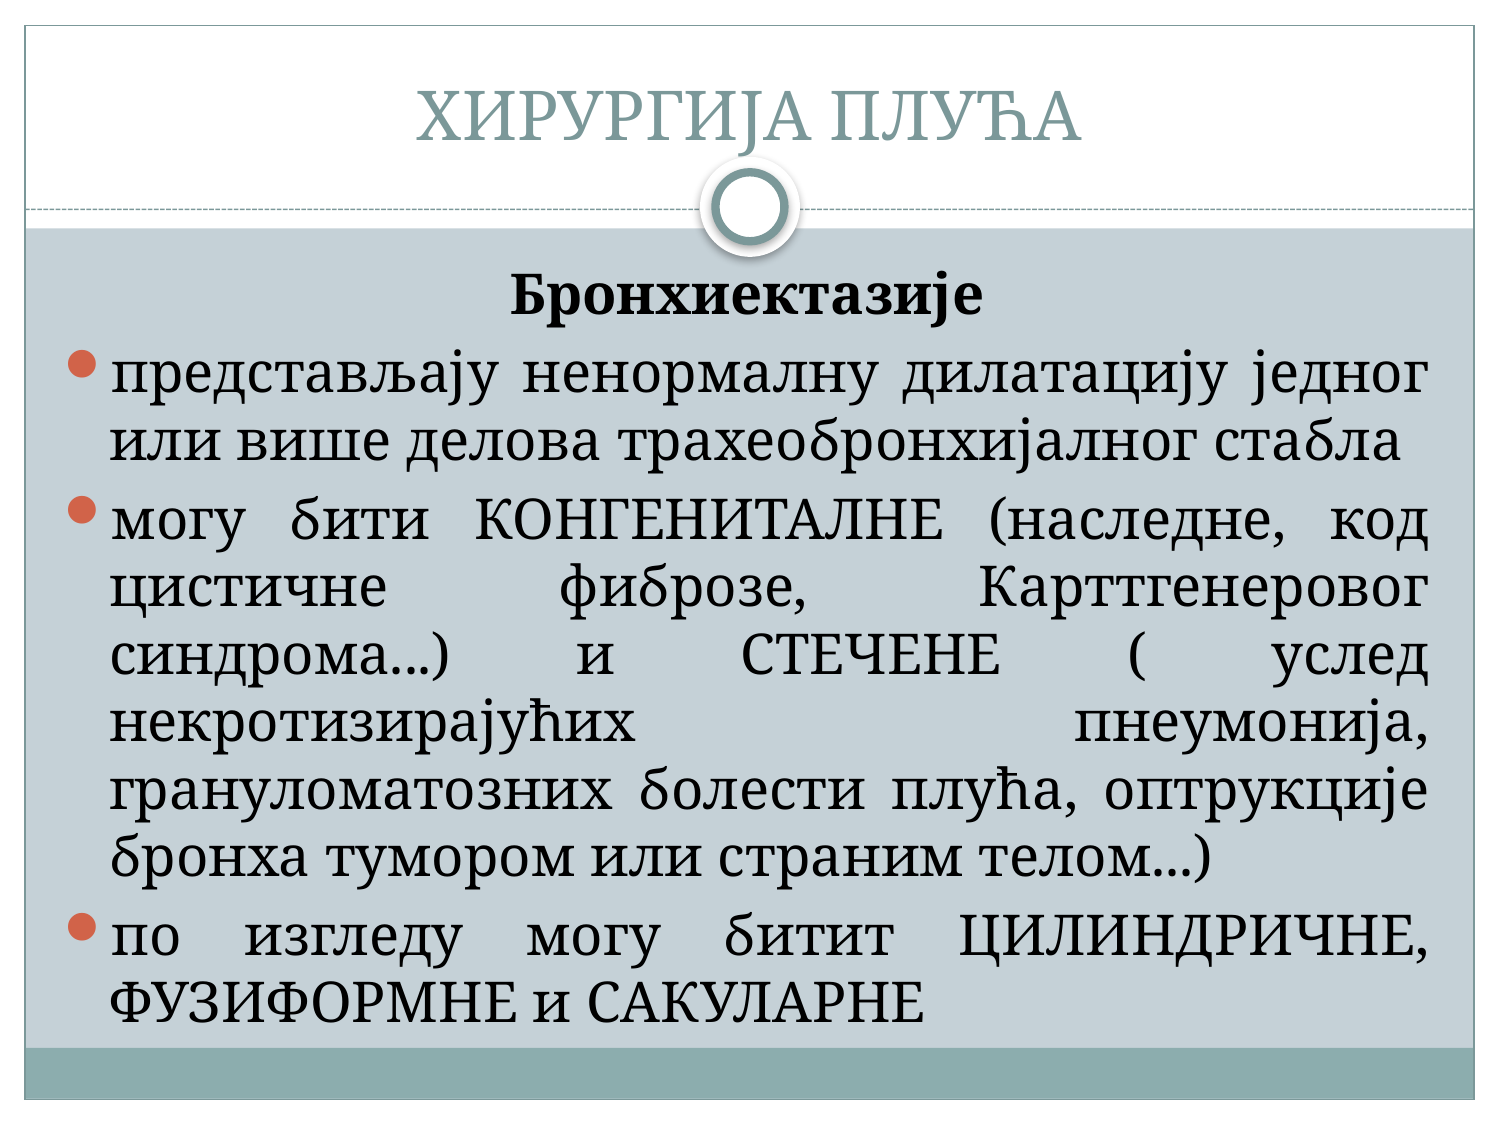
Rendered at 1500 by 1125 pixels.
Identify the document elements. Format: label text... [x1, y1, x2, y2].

list Бронхиектазије представљају ненормалну дилатацију једног или више делова трахеобронхијалног стабла могу бити КОНГЕНИТАЛНЕ (наследне, код цистичне фиброзе, Карттгенеровог синдрома...) и СТЕЧЕНЕ ( услед некротизирајућих пнеумонија, грануломатозних болести плућа, оптрукције бронха тумором или страним телом...) по изгледу могу битит ЦИЛИНДРИЧНЕ, ФУЗИФОРМНЕ и САКУЛАРНЕ [49, 250, 1445, 1001]
title ХИРУРГИЈА ПЛУЋА [49, 37, 1450, 162]
